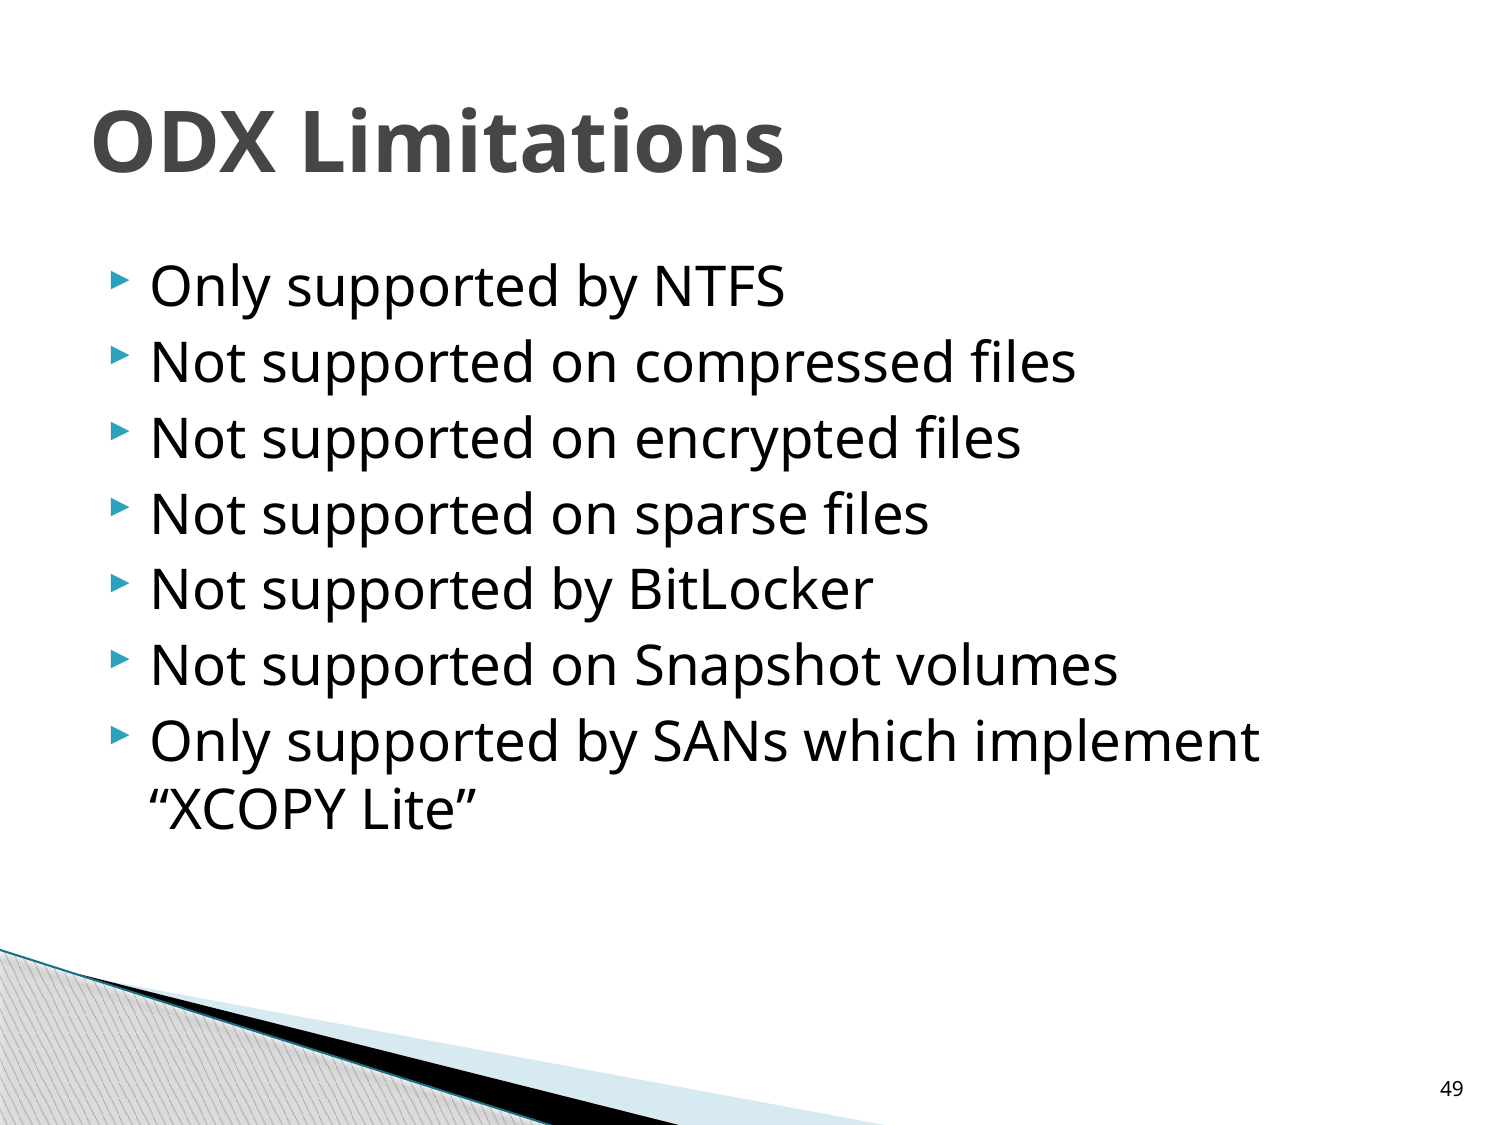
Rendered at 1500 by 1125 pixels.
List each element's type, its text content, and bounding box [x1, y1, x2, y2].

title ODX Limitations [75, 45, 1425, 233]
list Only supported by NTFS Not supported on compressed files Not supported on encrypted files Not supported on sparse files Not supported by BitLocker Not supported on Snapshot volumes Only supported by SANs which implement “XCOPY Lite” [75, 243, 1425, 986]
slide_number 49 [1418, 1051, 1479, 1112]
